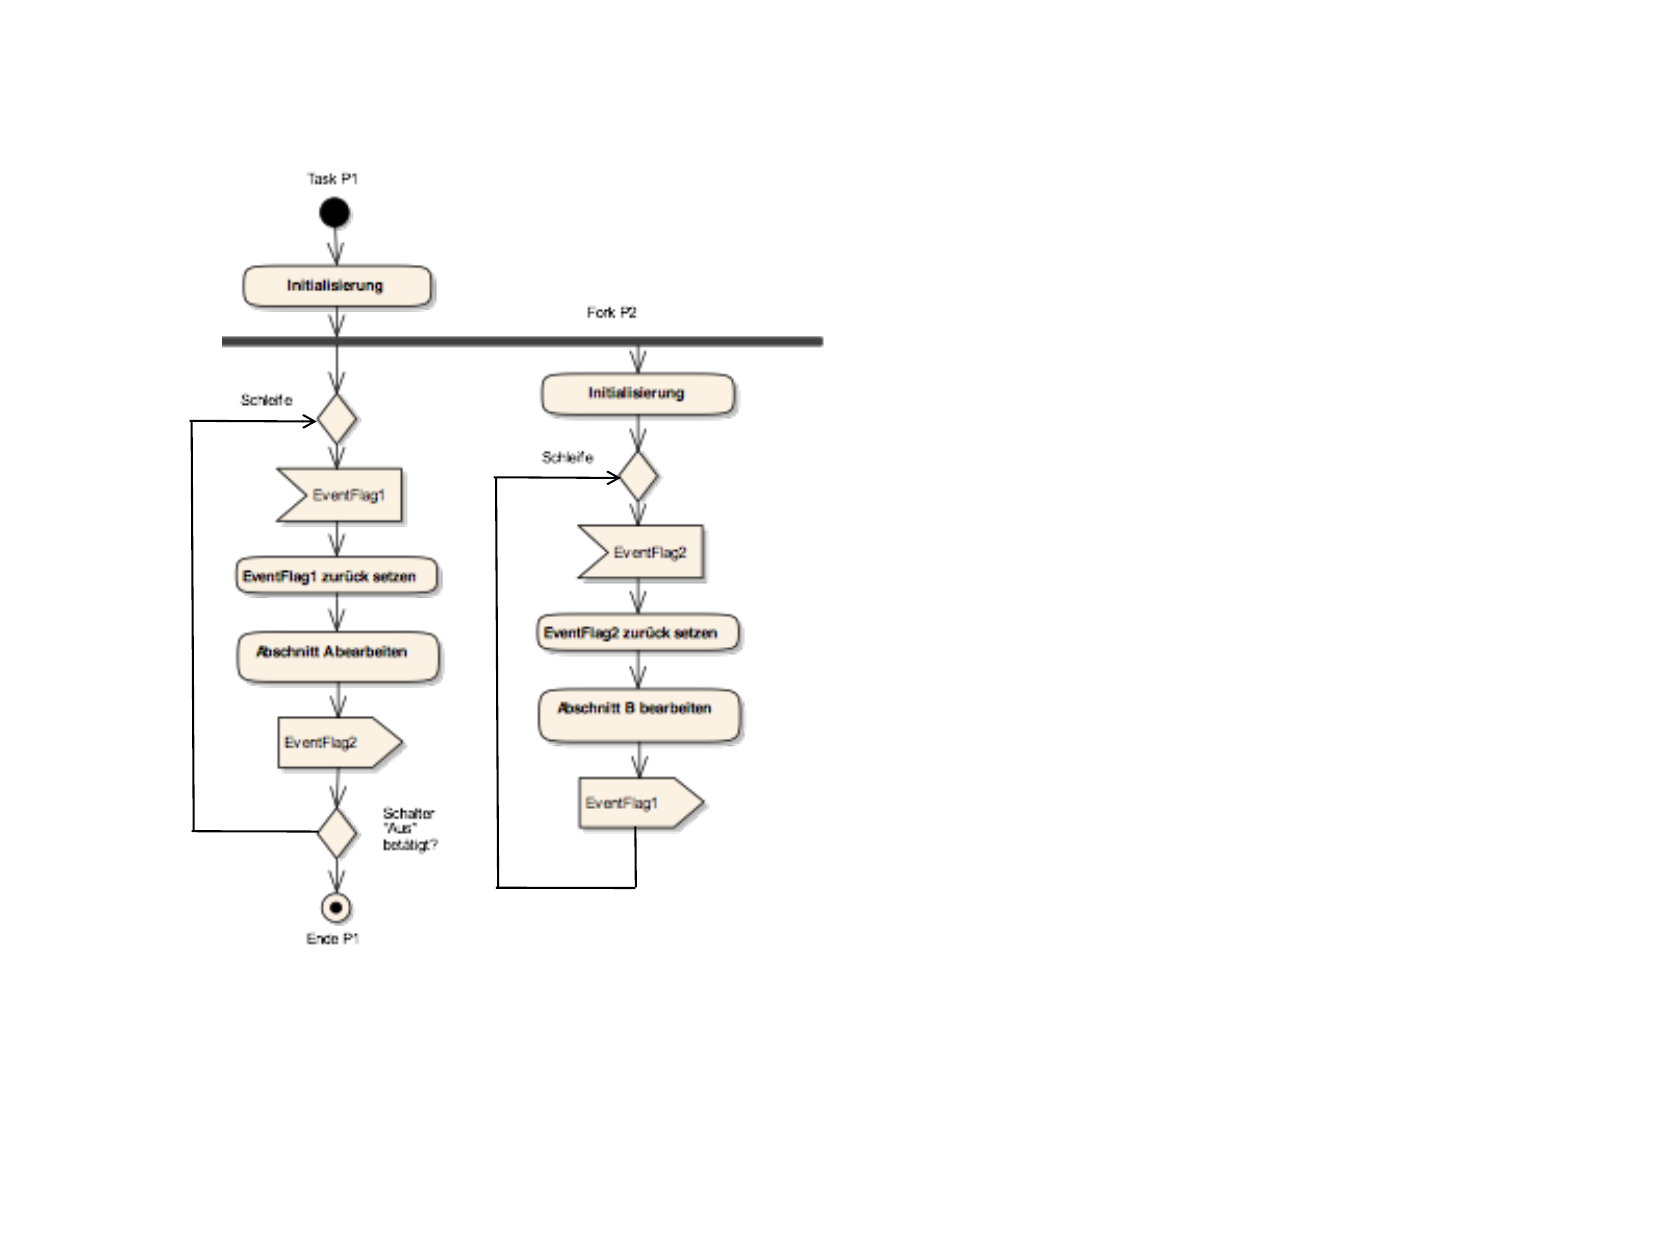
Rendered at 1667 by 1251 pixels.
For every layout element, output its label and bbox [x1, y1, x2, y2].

picture [222, 168, 832, 955]
